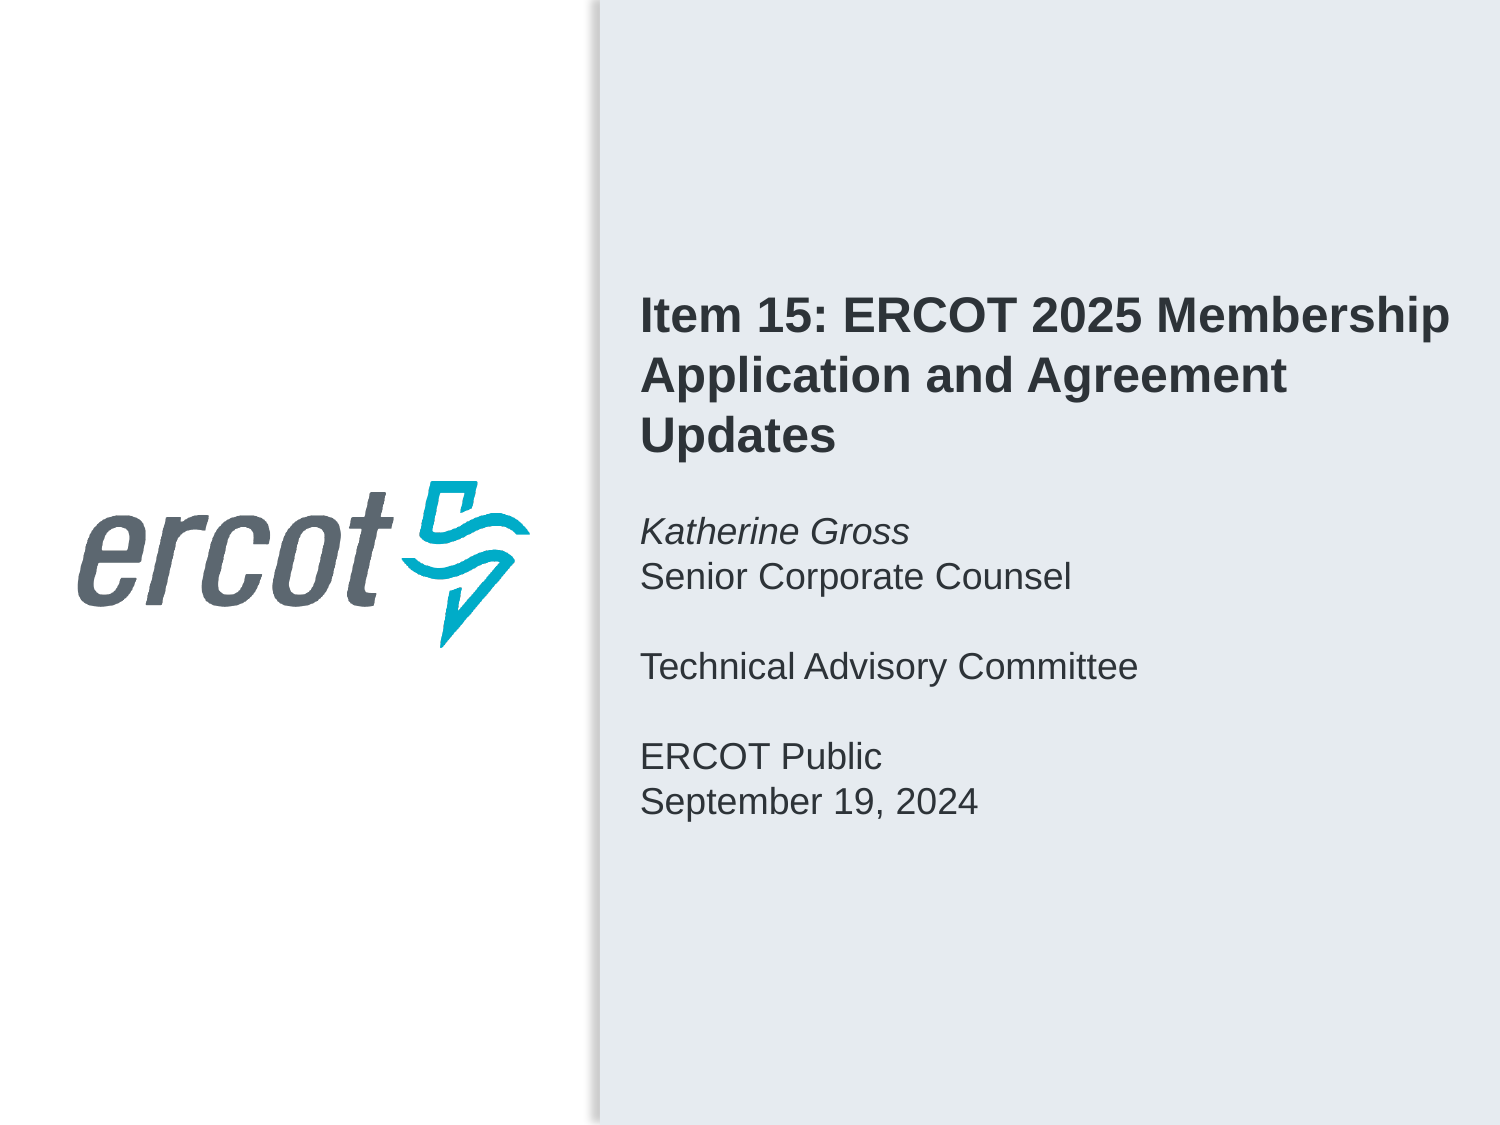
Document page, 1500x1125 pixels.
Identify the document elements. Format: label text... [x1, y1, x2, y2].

picture [68, 471, 538, 654]
text_box Item 15: ERCOT 2025 Membership Application and Agreement Updates Katherine Gross Senior Corporate Counsel Technical Advisory Committee ERCOT Public September 19, 2024 [624, 274, 1500, 875]
